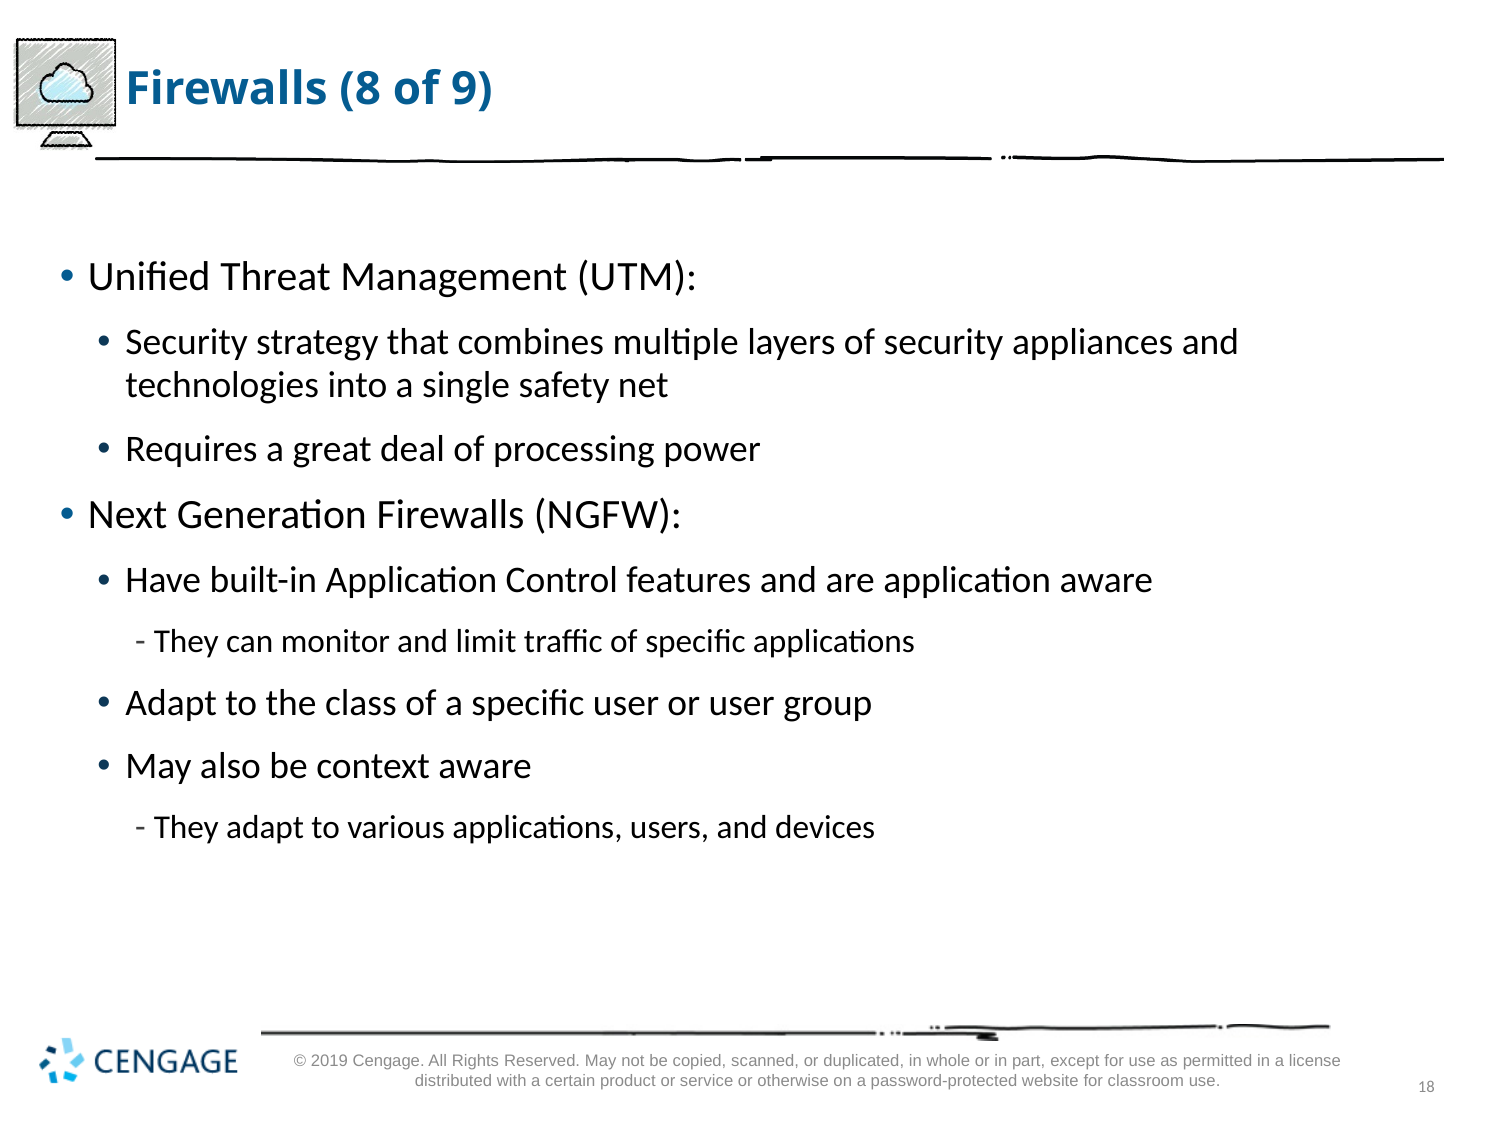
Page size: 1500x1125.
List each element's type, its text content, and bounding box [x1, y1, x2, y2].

picture [261, 1024, 1331, 1041]
picture [13, 36, 117, 151]
list Unified Threat Management (U T M): Security strategy that combines multiple layers of security appliances and technologies into a single safety net Requires a great deal of processing power Next Generation Firewalls (N G F W): Have built-in Application Control features and are application aware They can monitor and limit traffic of specific applications Adapt to the class of a specific user or user group May also be context aware They adapt to various applications, users, and devices [59, 252, 1441, 853]
title Firewalls (8 of 9) [125, 66, 1442, 116]
picture [95, 155, 1444, 163]
footer © 2019 Cengage. All Rights Reserved. May not be copied, scanned, or duplicated, in whole or in part, except for use as permitted in a license distributed with a certain product or service or otherwise on a password-protected website for classroom use. [262, 1050, 1375, 1091]
picture [19, 1024, 250, 1096]
